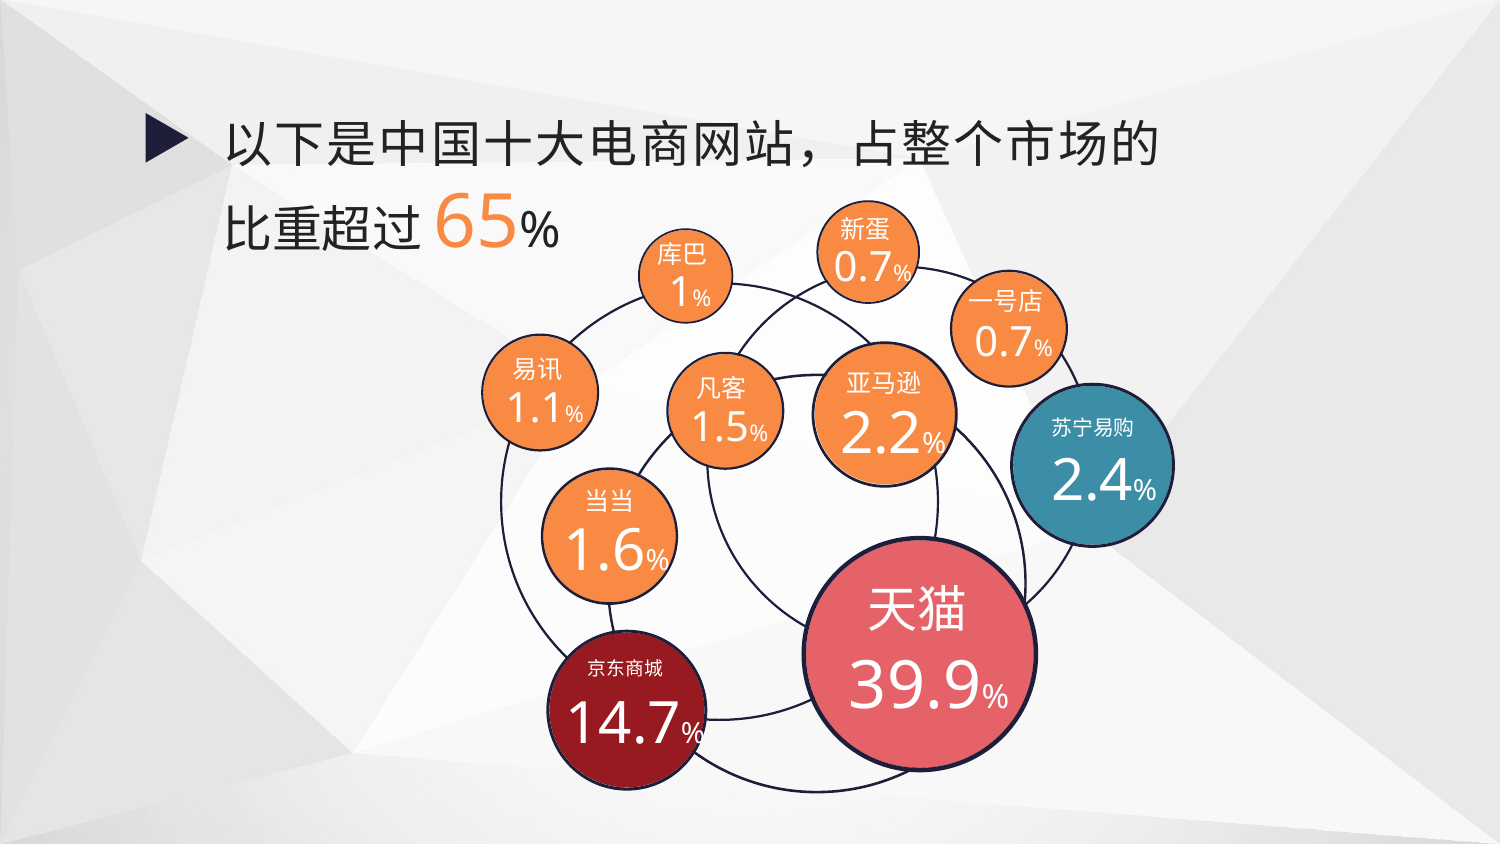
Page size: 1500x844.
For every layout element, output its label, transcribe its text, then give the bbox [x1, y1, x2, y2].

text_box 苏宁易购 [1036, 407, 1161, 434]
text_box [1040, 386, 1145, 407]
text_box [544, 515, 548, 557]
text_box [1161, 419, 1169, 434]
text_box 2.2% [825, 387, 962, 473]
text_box 39.9% [834, 634, 1025, 730]
text_box [768, 375, 778, 392]
text_box [510, 439, 571, 449]
text_box 0.7% [819, 232, 927, 298]
text_box [694, 355, 757, 365]
text_box [708, 763, 910, 794]
text_box [970, 373, 1048, 388]
text_box [503, 439, 577, 452]
text_box [566, 590, 652, 605]
text_box [797, 283, 819, 297]
text_box 1.1% [490, 373, 599, 439]
text_box [637, 254, 653, 311]
text_box 1.6% [548, 504, 685, 590]
text_box [572, 763, 682, 787]
text_box [727, 265, 731, 293]
text_box [504, 333, 577, 346]
text_box [548, 480, 569, 504]
text_box [840, 473, 929, 488]
text_box [836, 730, 1003, 767]
text_box [727, 256, 734, 300]
text_box [566, 763, 688, 791]
text_box [145, 112, 189, 163]
text_box [846, 200, 890, 205]
text_box [655, 489, 666, 504]
text_box [640, 262, 653, 307]
text_box [988, 272, 1030, 277]
text_box [553, 651, 572, 678]
text_box [582, 470, 637, 477]
text_box [806, 541, 995, 727]
text_box [688, 457, 762, 470]
text_box 2.4% [1036, 434, 1172, 520]
text_box [638, 433, 672, 474]
text_box [775, 373, 823, 381]
text_box [953, 320, 959, 353]
text_box 凡客 [682, 365, 768, 392]
text_box [1068, 362, 1079, 384]
text_box [583, 352, 596, 373]
text_box [844, 298, 893, 304]
text_box 以下是中国十大电商网站，占整个市场的比重超过65% [207, 104, 1176, 270]
text_box [820, 222, 826, 232]
text_box [997, 572, 1033, 695]
text_box 易讯 [497, 346, 583, 373]
text_box [738, 298, 796, 353]
text_box [557, 657, 572, 678]
text_box [500, 442, 567, 658]
text_box [975, 373, 1043, 385]
text_box [685, 661, 696, 678]
text_box 京东商城 [572, 649, 685, 678]
text_box [546, 686, 550, 735]
text_box [720, 699, 811, 721]
text_box [938, 370, 948, 387]
text_box [1010, 382, 1155, 548]
text_box [694, 457, 756, 467]
text_box [669, 376, 682, 435]
text_box [666, 370, 682, 442]
text_box [811, 363, 832, 457]
text_box [949, 307, 959, 360]
text_box 0.7% [959, 307, 1068, 373]
text_box [574, 629, 680, 649]
text_box [1027, 545, 1073, 604]
text_box [842, 345, 927, 360]
text_box [574, 467, 645, 477]
text_box 新蛋 [826, 205, 911, 232]
text_box [553, 485, 569, 504]
text_box 库巴 [643, 230, 729, 276]
text_box [733, 282, 870, 343]
text_box [540, 505, 548, 567]
text_box [581, 633, 673, 649]
text_box [836, 341, 934, 360]
text_box [815, 370, 832, 450]
text_box [484, 357, 497, 417]
text_box [573, 590, 646, 602]
text_box [685, 654, 701, 678]
text_box [655, 484, 671, 504]
text_box [481, 352, 497, 424]
text_box [927, 267, 966, 277]
text_box [1014, 411, 1149, 544]
text_box [583, 357, 593, 373]
text_box [768, 370, 782, 392]
text_box [980, 269, 1038, 277]
text_box 当当 [569, 477, 655, 504]
picture [0, 0, 1500, 844]
text_box [510, 336, 571, 346]
text_box [938, 364, 953, 387]
text_box [962, 432, 1027, 601]
text_box 亚马逊 [832, 360, 938, 387]
text_box 14.7% [550, 678, 720, 763]
text_box [608, 605, 615, 630]
text_box [934, 473, 940, 536]
text_box [688, 351, 763, 365]
text_box [706, 467, 805, 627]
text_box [911, 222, 916, 232]
text_box 天猫 [852, 570, 997, 634]
text_box 1% [653, 257, 727, 323]
text_box 1.5% [675, 392, 784, 457]
text_box 一号店 [954, 277, 1060, 323]
text_box [801, 535, 1039, 773]
text_box [848, 473, 922, 484]
text_box [570, 296, 643, 342]
